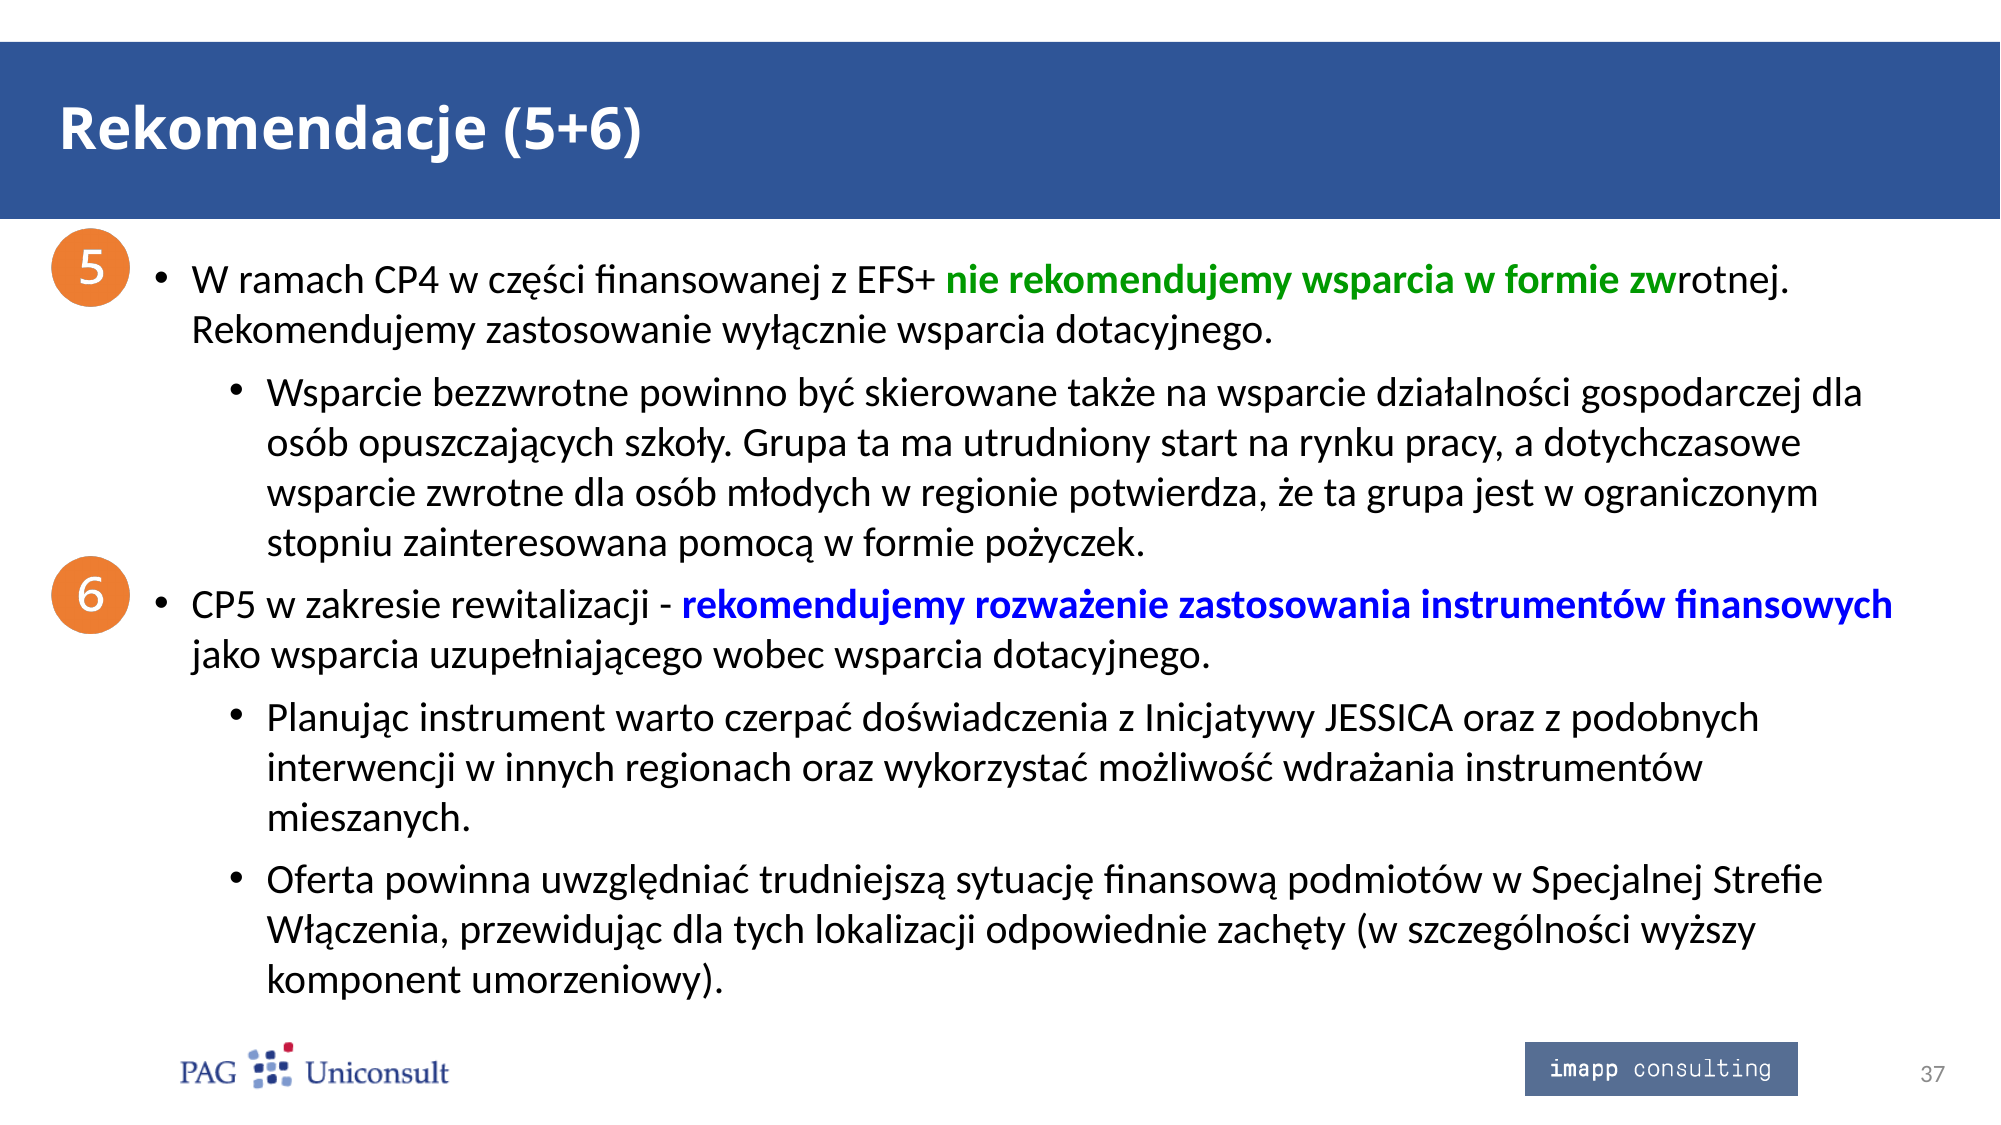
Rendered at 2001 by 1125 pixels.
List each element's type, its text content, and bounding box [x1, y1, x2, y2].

picture [165, 1043, 475, 1113]
title Rekomendacje (5+6) [0, 41, 2000, 219]
picture [41, 218, 140, 317]
slide_number 37 [1862, 1042, 1961, 1103]
list W ramach CP4 w części finansowanej z EFS+ nie rekomendujemy wsparcia w formie zwrotnej. Rekomendujemy zastosowanie wyłącznie wsparcia dotacyjnego. Wsparcie bezzwrotne powinno być skierowane także na wsparcie działalności gospodarczej dla osób opuszczających szkoły. Grupa ta ma utrudniony start na rynku pracy, a dotychczasowe wsparcie zwrotne dla osób młodych w regionie potwierdza, że ta grupa jest w ograniczonym stopniu zainteresowana pomocą w formie pożyczek. CP5 w zakresie rewitalizacji - rekomendujemy rozważenie zastosowania instrumentów finansowych jako wsparcia uzupełniającego wobec wsparcia dotacyjnego. Planując instrument warto czerpać doświadczenia z Inicjatywy JESSICA oraz z podobnych interwencji w innych regionach oraz wykorzystać możliwość wdrażania instrumentów mieszanych. Oferta powinna uwzględniać trudniejszą sytuację finansową podmiotów w Specjalnej Strefie Włączenia, przewidując dla tych lokalizacji odpowiednie zachęty (w szczególności wyższy komponent umorzeniowy). [139, 244, 1921, 1043]
picture [41, 546, 140, 644]
